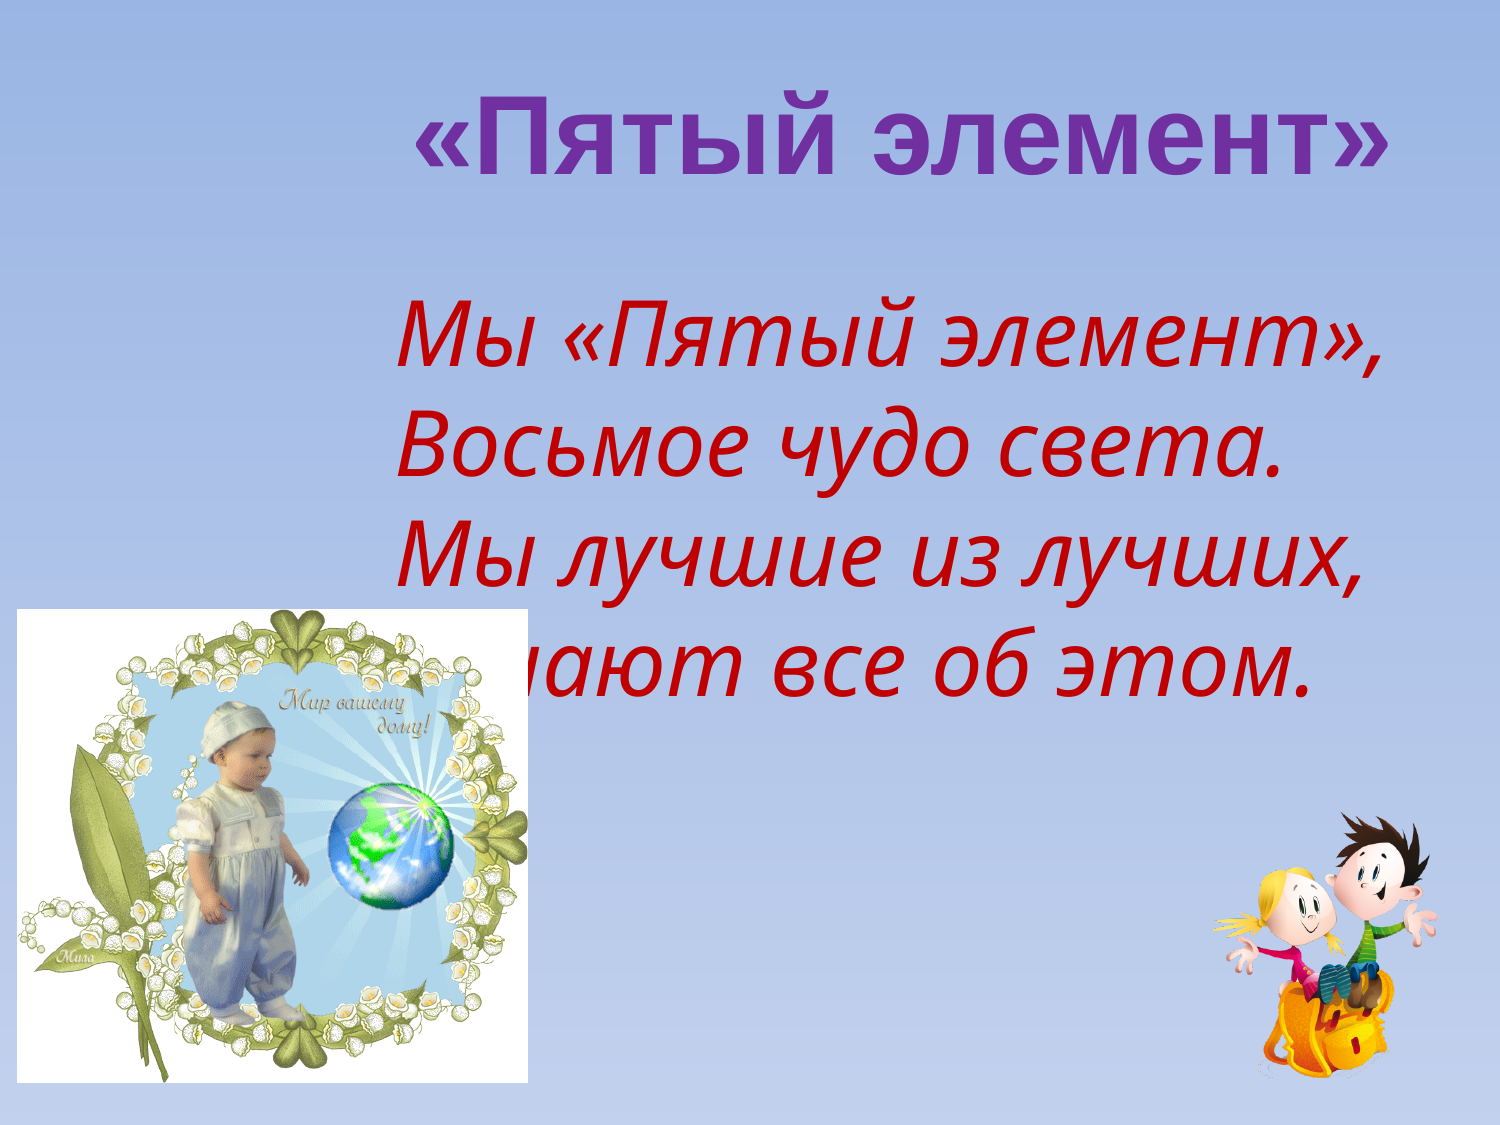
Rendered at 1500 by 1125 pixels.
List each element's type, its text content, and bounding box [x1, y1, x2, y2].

text_box «Пятый элемент» [396, 54, 1409, 205]
text_box Мы «Пятый элемент», Восьмое чудо света. Мы лучшие из лучших, Узнают все об этом. [379, 267, 1406, 722]
picture [17, 609, 528, 1083]
picture [1196, 808, 1464, 1078]
